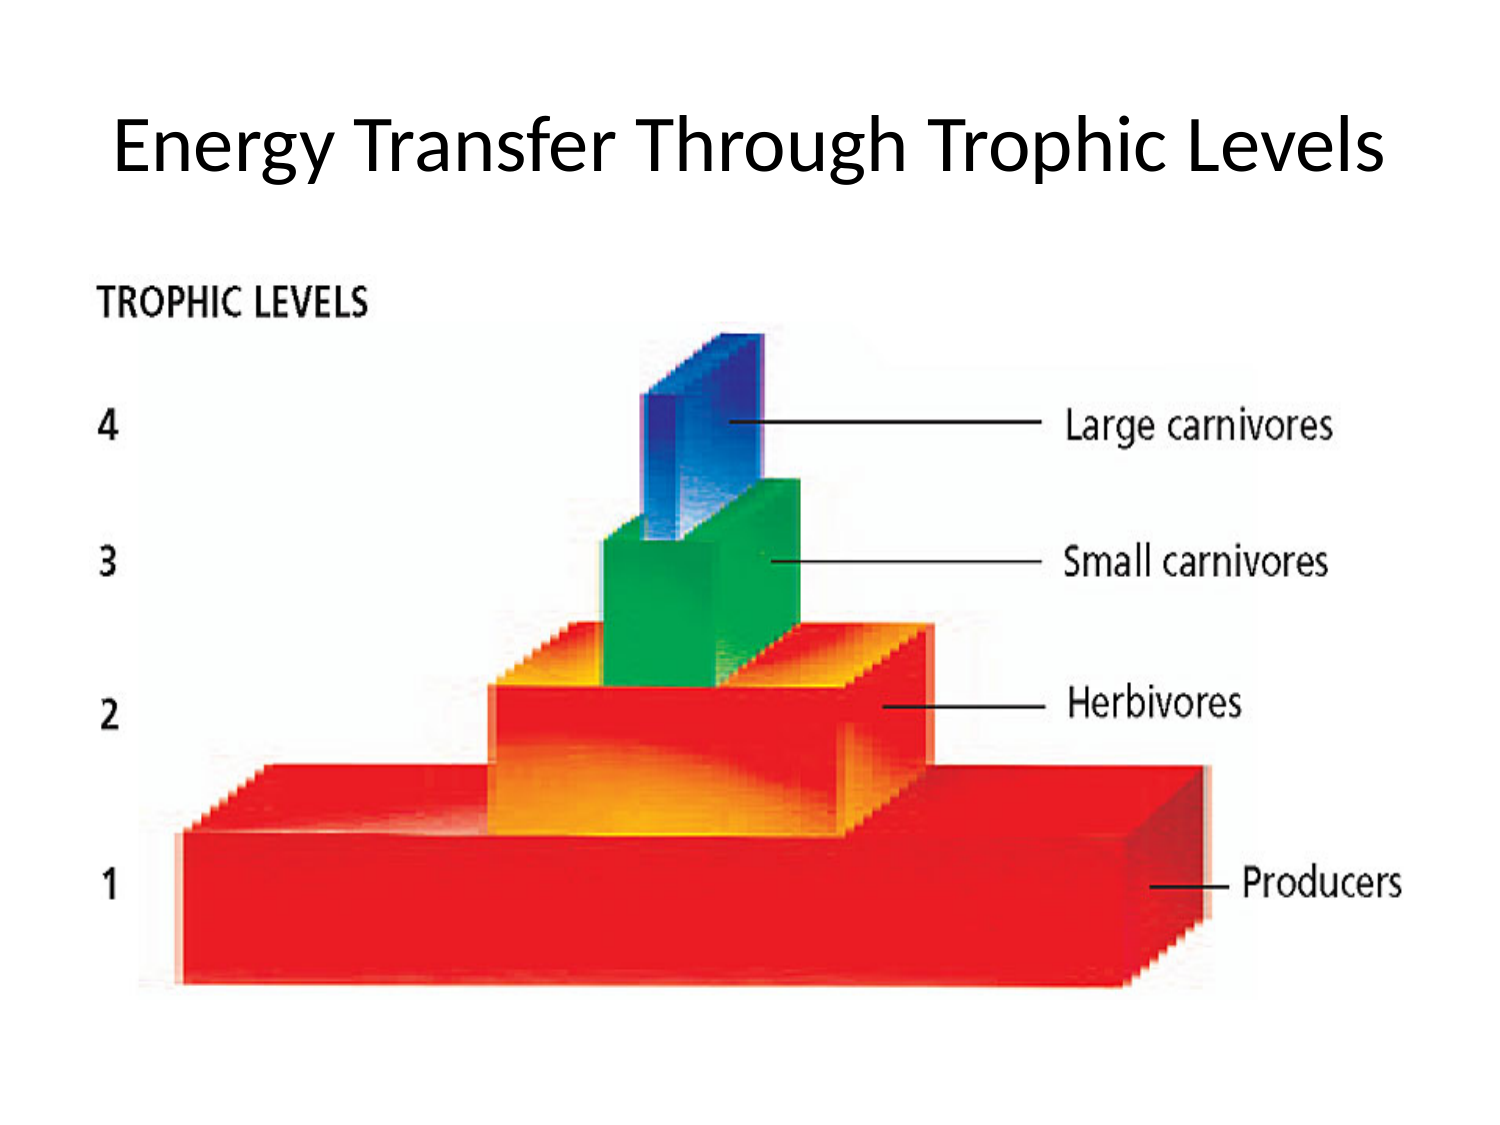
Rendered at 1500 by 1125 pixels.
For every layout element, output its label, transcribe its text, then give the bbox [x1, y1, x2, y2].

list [89, 274, 1411, 1001]
title Energy Transfer Through Trophic Levels [75, 45, 1425, 233]
